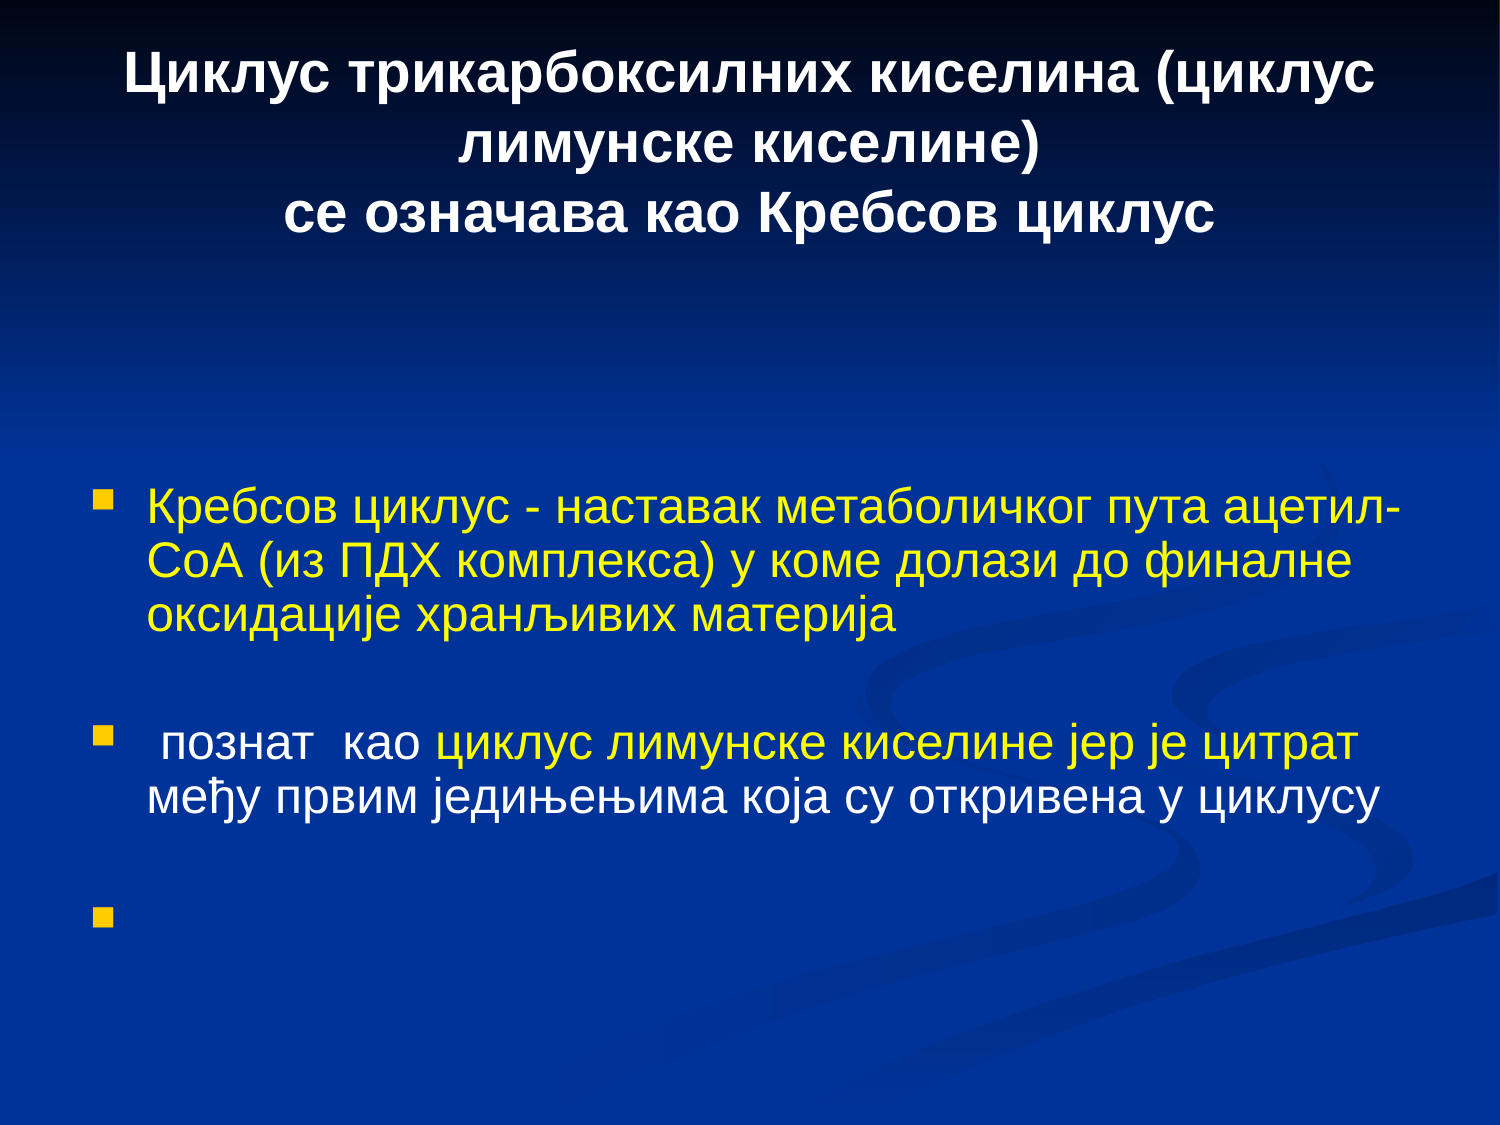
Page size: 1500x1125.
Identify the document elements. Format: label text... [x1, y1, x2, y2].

title Циклус трикарбоксилних киселина (циклус лимунске киселине) се означава као Кребсов циклус [74, 44, 1426, 233]
list Кребсов циклус - наставак метаболичког пута ацетил-СоА (из ПДХ комплекса) у коме долази до финалне оксидације хранљивих материја познат као циклус лимунске киселине јер је цитрат међу првим једињењима која су откривена у циклусу [74, 274, 1426, 1037]
